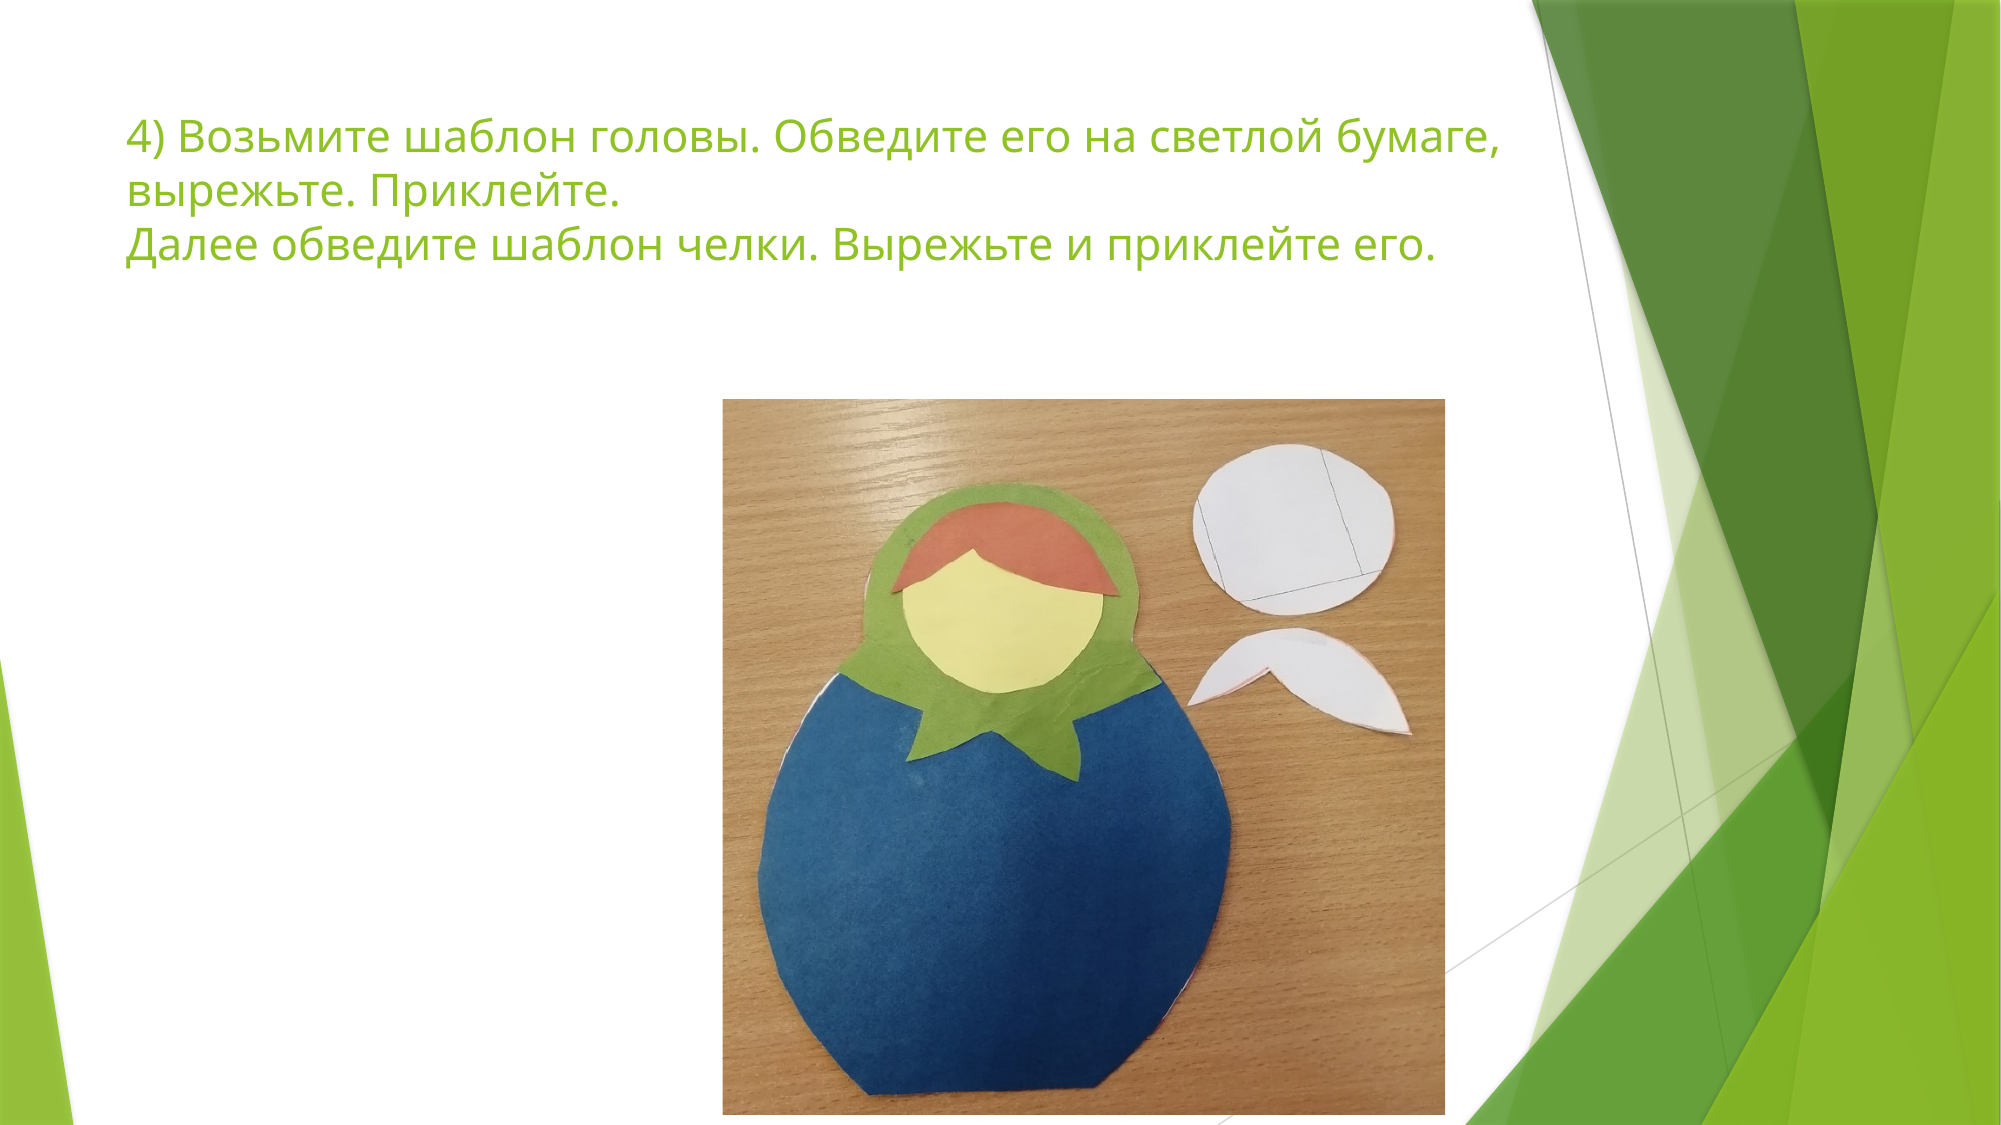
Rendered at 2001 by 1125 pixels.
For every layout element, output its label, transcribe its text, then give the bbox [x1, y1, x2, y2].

title 4) Возьмите шаблон головы. Обведите его на светлой бумаге, вырежьте. Приклейте. Далее обведите шаблон челки. Вырежьте и приклейте его. [111, 99, 1522, 317]
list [722, 398, 1446, 1115]
